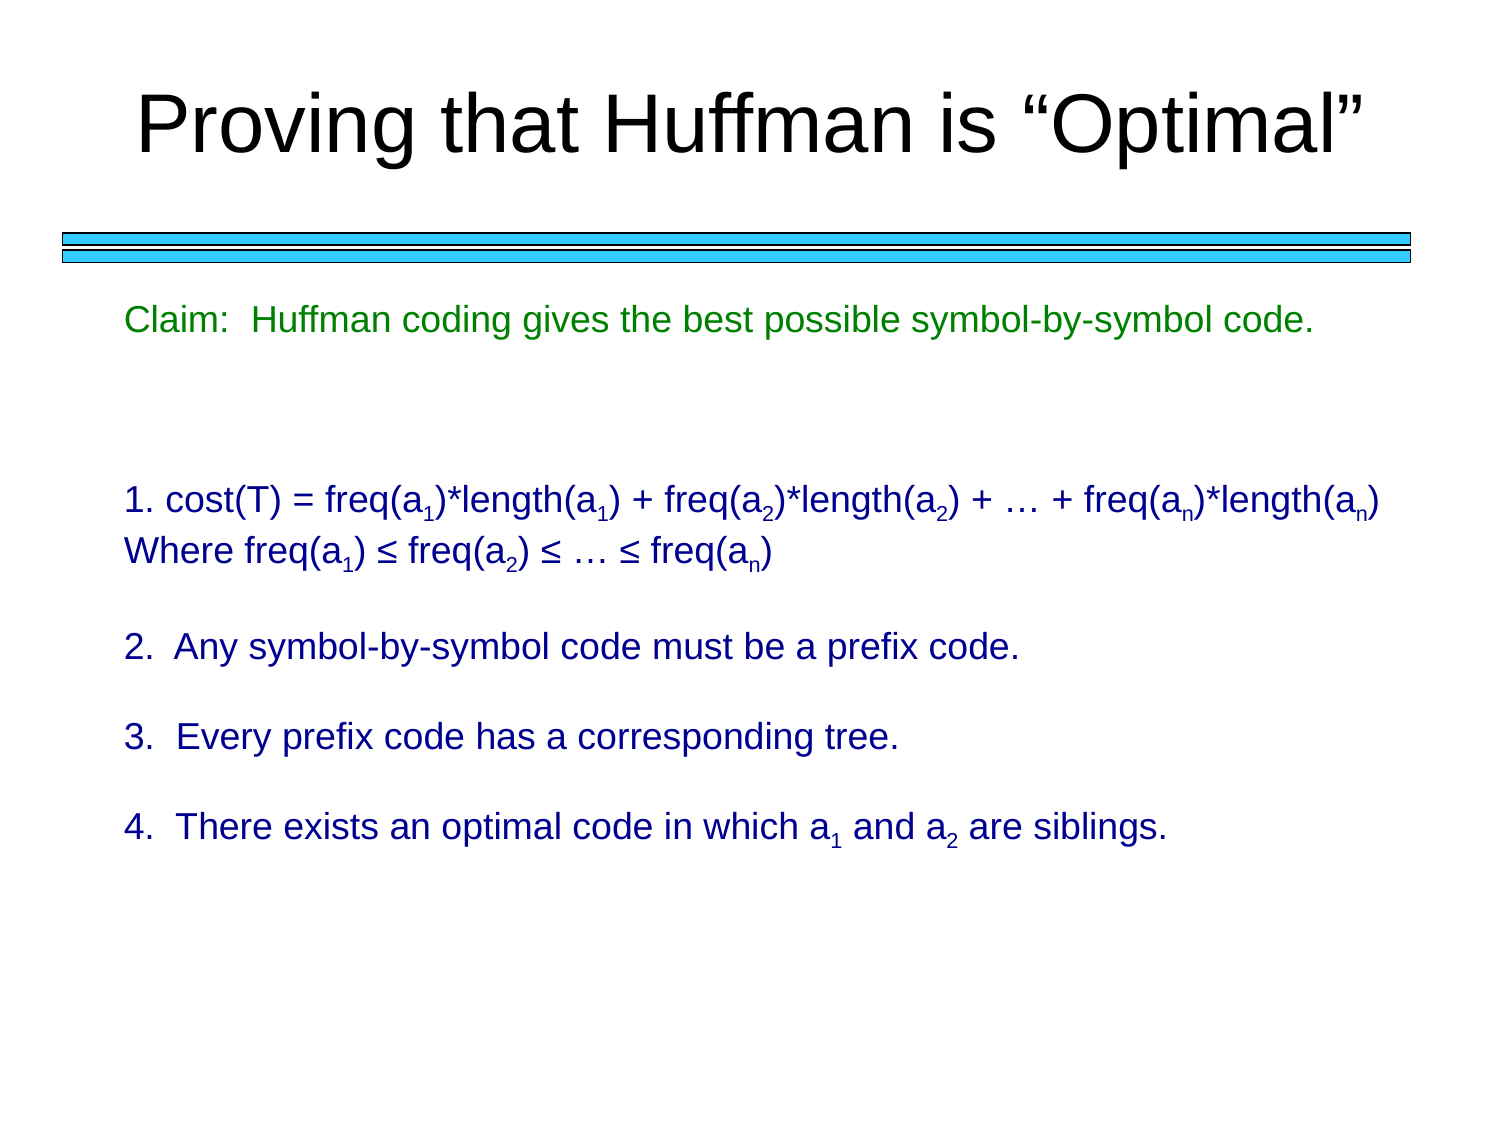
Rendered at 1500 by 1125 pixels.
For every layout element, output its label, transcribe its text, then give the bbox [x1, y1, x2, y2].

text_box Claim: Huffman coding gives the best possible symbol-by-symbol code. 1. cost(T) = freq(a1)*length(a1) + freq(a2)*length(a2) + … + freq(an)*length(an) Where freq(a1) ≤ freq(a2) ≤ … ≤ freq(an) 2. Any symbol-by-symbol code must be a prefix code. 3. Every prefix code has a corresponding tree. 4. There exists an optimal code in which a1 and a2 are siblings. [108, 287, 1396, 906]
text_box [62, 232, 1411, 263]
title Proving that Huffman is “Optimal” [112, 24, 1388, 213]
